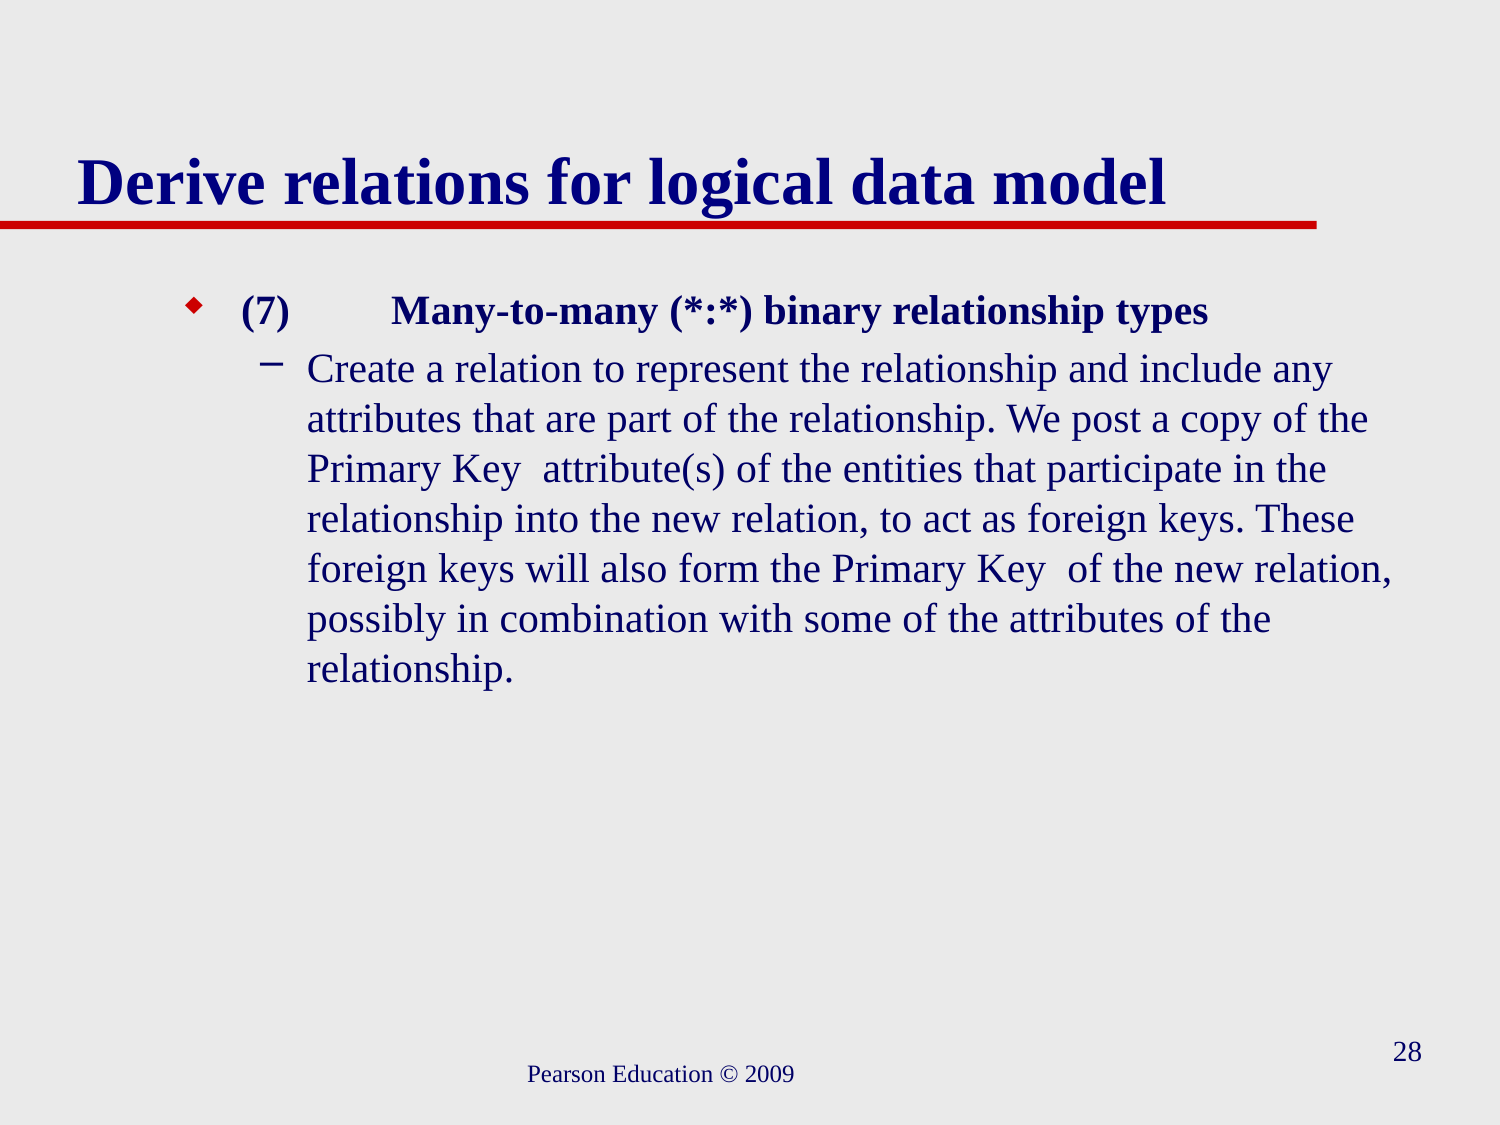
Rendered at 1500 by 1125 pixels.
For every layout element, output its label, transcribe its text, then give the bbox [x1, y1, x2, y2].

list (7) Many-to-many (*:*) binary relationship types Create a relation to represent the relationship and include any attributes that are part of the relationship. We post a copy of the Primary Key attribute(s) of the entities that participate in the relationship into the new relation, to act as foreign keys. These foreign keys will also form the Primary Key of the new relation, possibly in combination with some of the attributes of the relationship. [169, 274, 1438, 951]
text_box Pearson Education © 2009 [512, 1050, 1038, 1095]
slide_number 28 [1124, 1012, 1438, 1088]
title Derive relations for logical data model [62, 43, 1338, 226]
